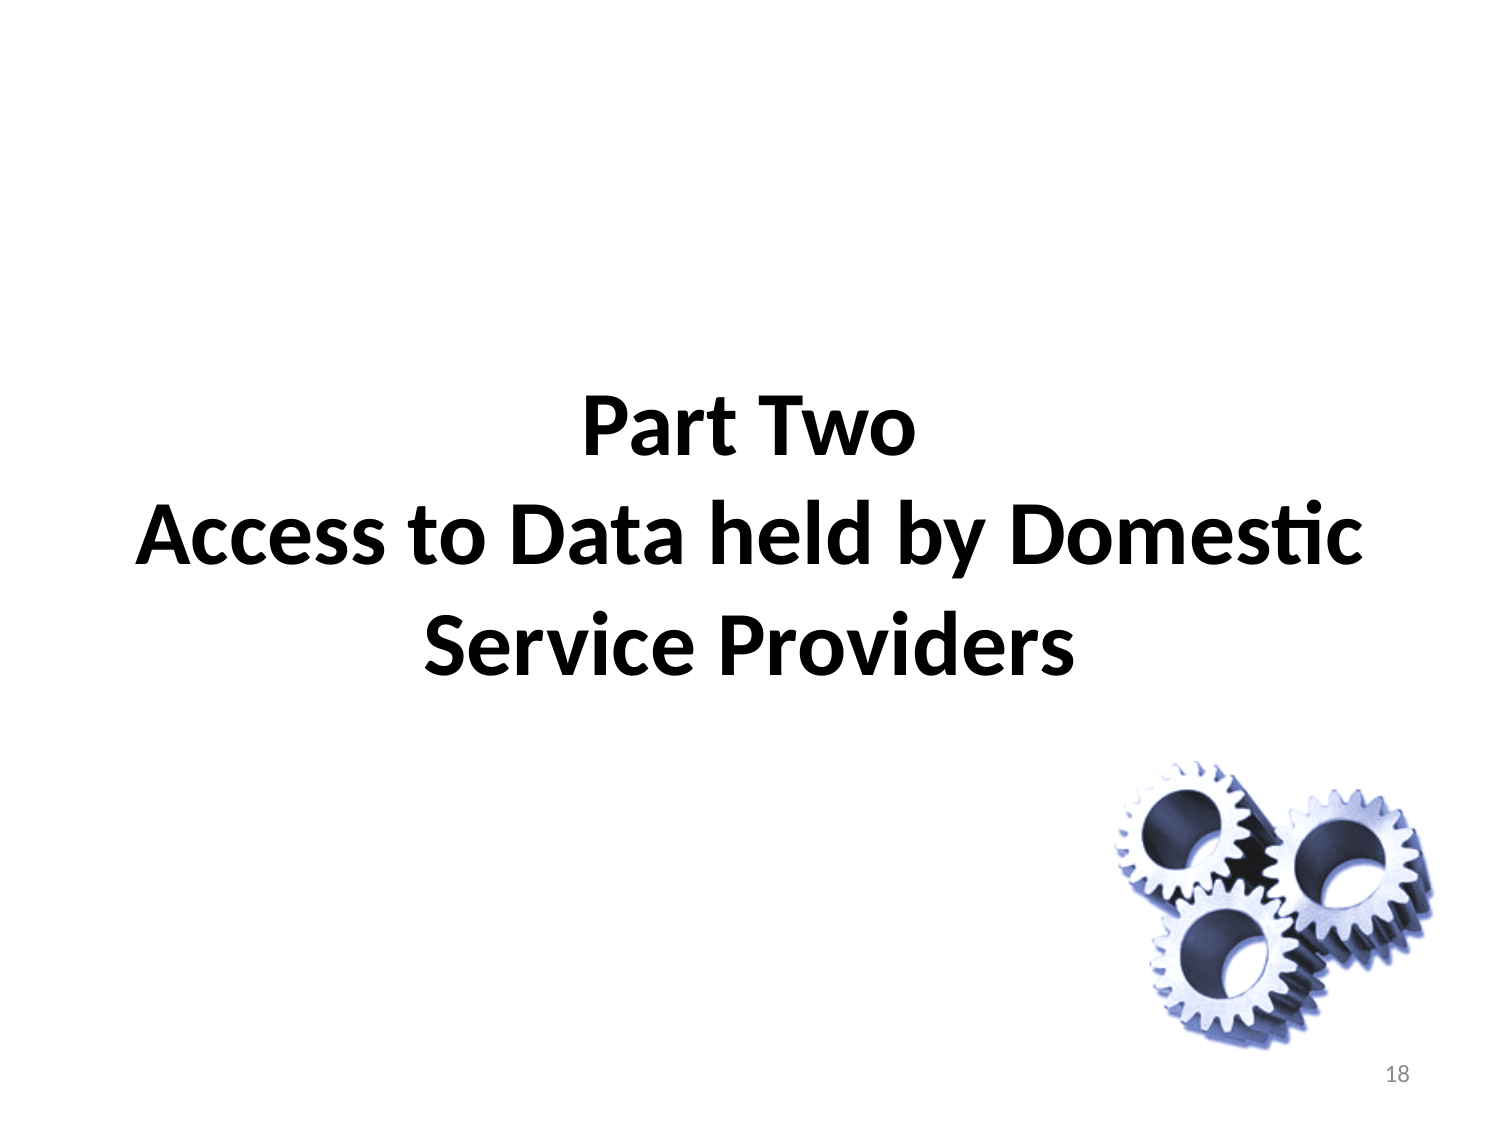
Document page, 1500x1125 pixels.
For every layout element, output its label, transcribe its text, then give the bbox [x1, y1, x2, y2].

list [1113, 761, 1436, 1052]
title Part Two Access to Data held by Domestic Service Providers [75, 355, 1425, 641]
slide_number 18 [1074, 1042, 1425, 1103]
